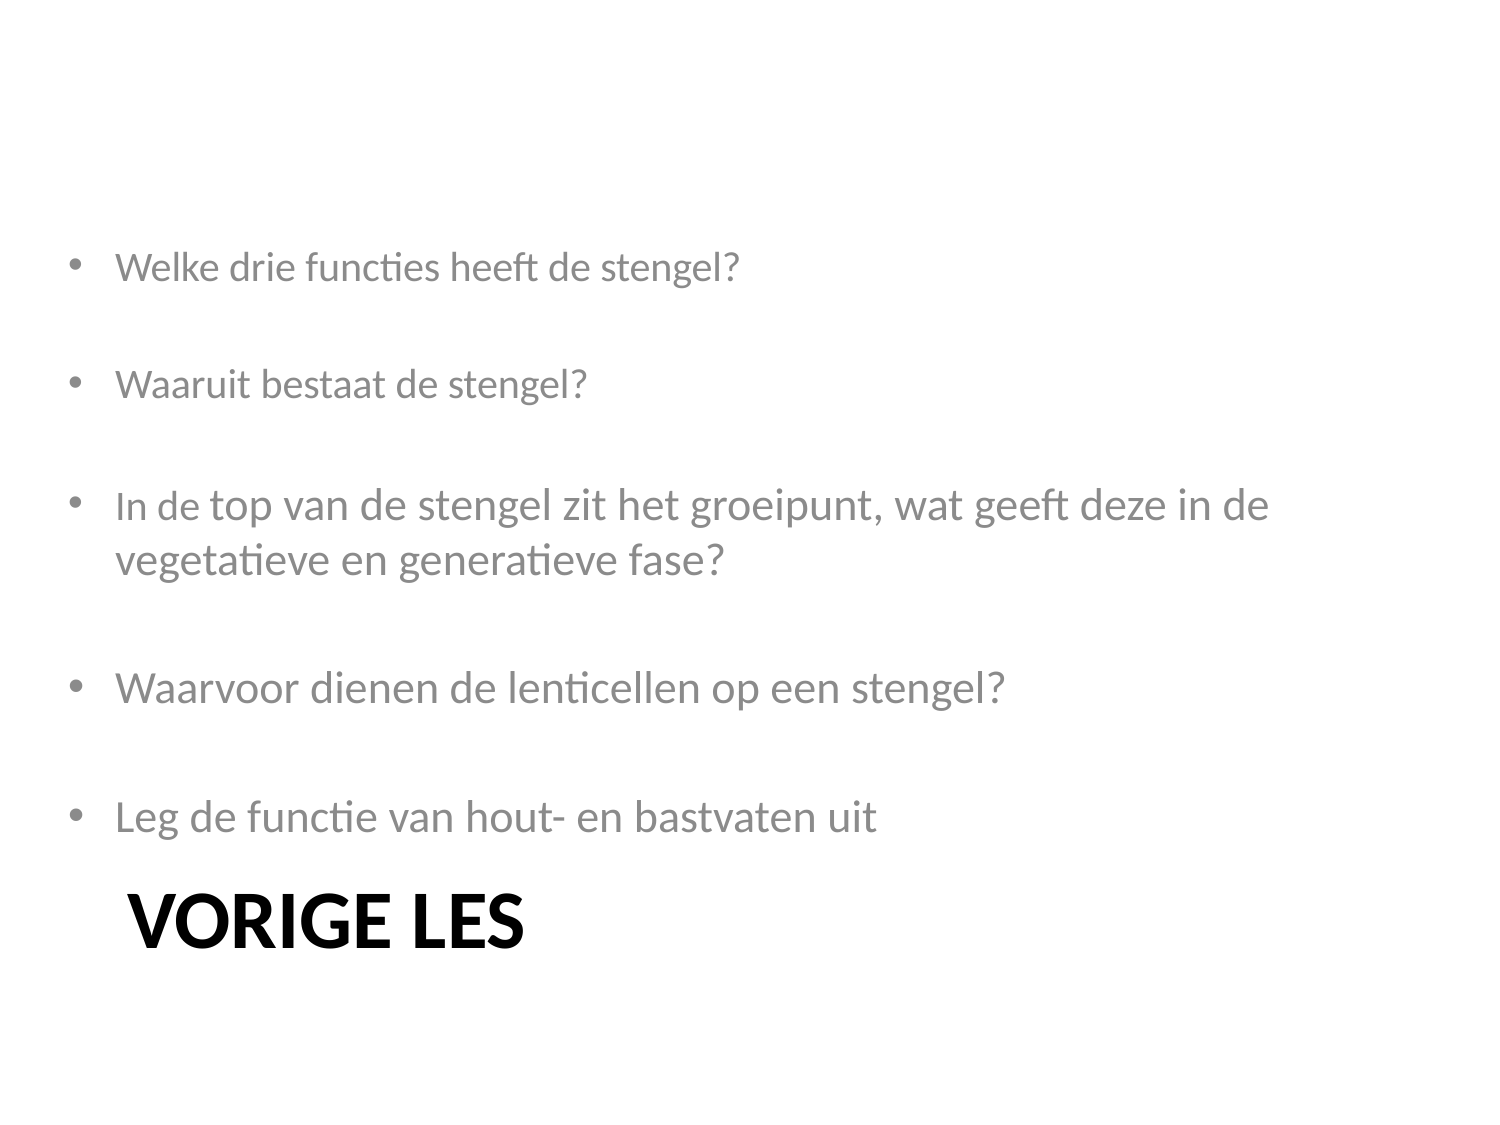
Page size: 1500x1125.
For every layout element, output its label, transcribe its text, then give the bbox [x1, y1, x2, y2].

title Vorige les [112, 857, 1388, 1082]
list Welke drie functies heeft de stengel? Waaruit bestaat de stengel? In de top van de stengel zit het groeipunt, wat geeft deze in de vegetatieve en generatieve fase? Waarvoor dienen de lenticellen op een stengel? Leg de functie van hout- en bastvaten uit [53, 231, 1382, 853]
